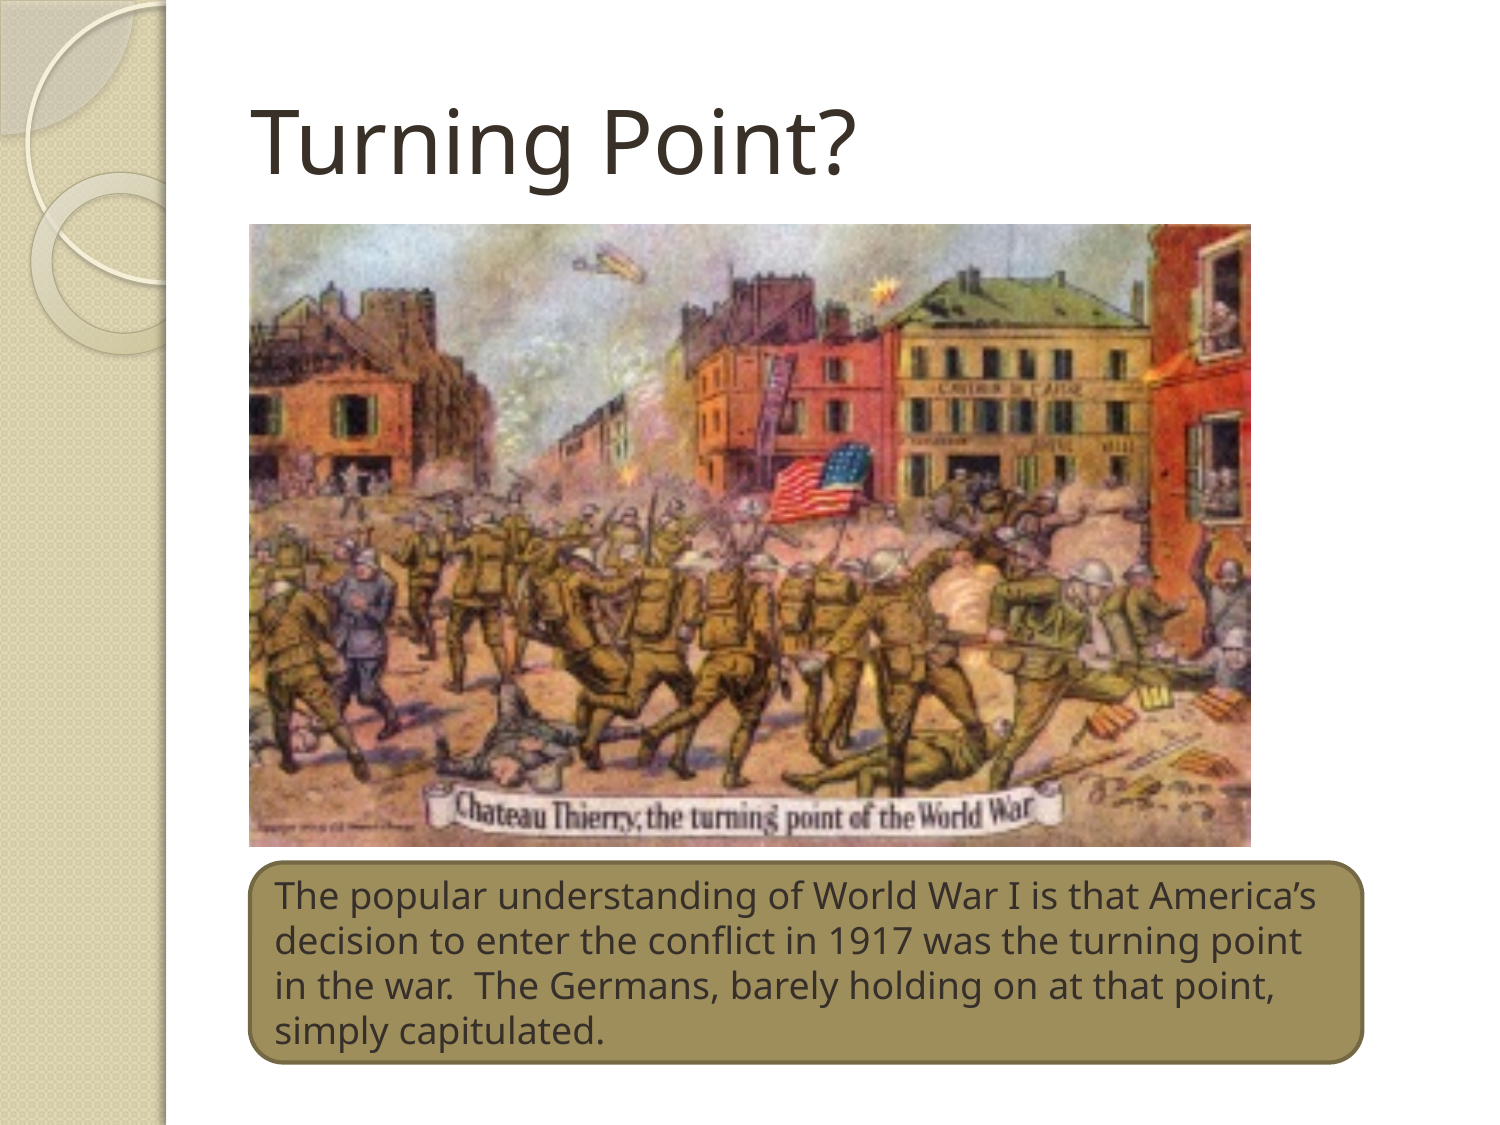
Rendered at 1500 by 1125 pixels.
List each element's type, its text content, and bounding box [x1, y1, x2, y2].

text_box The popular understanding of World War I is that America’s decision to enter the conflict in 1917 was the turning point in the war. The Germans, barely holding on at that point, simply capitulated. [247, 860, 1365, 1065]
title Turning Point? [235, 45, 1466, 233]
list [249, 224, 1251, 847]
